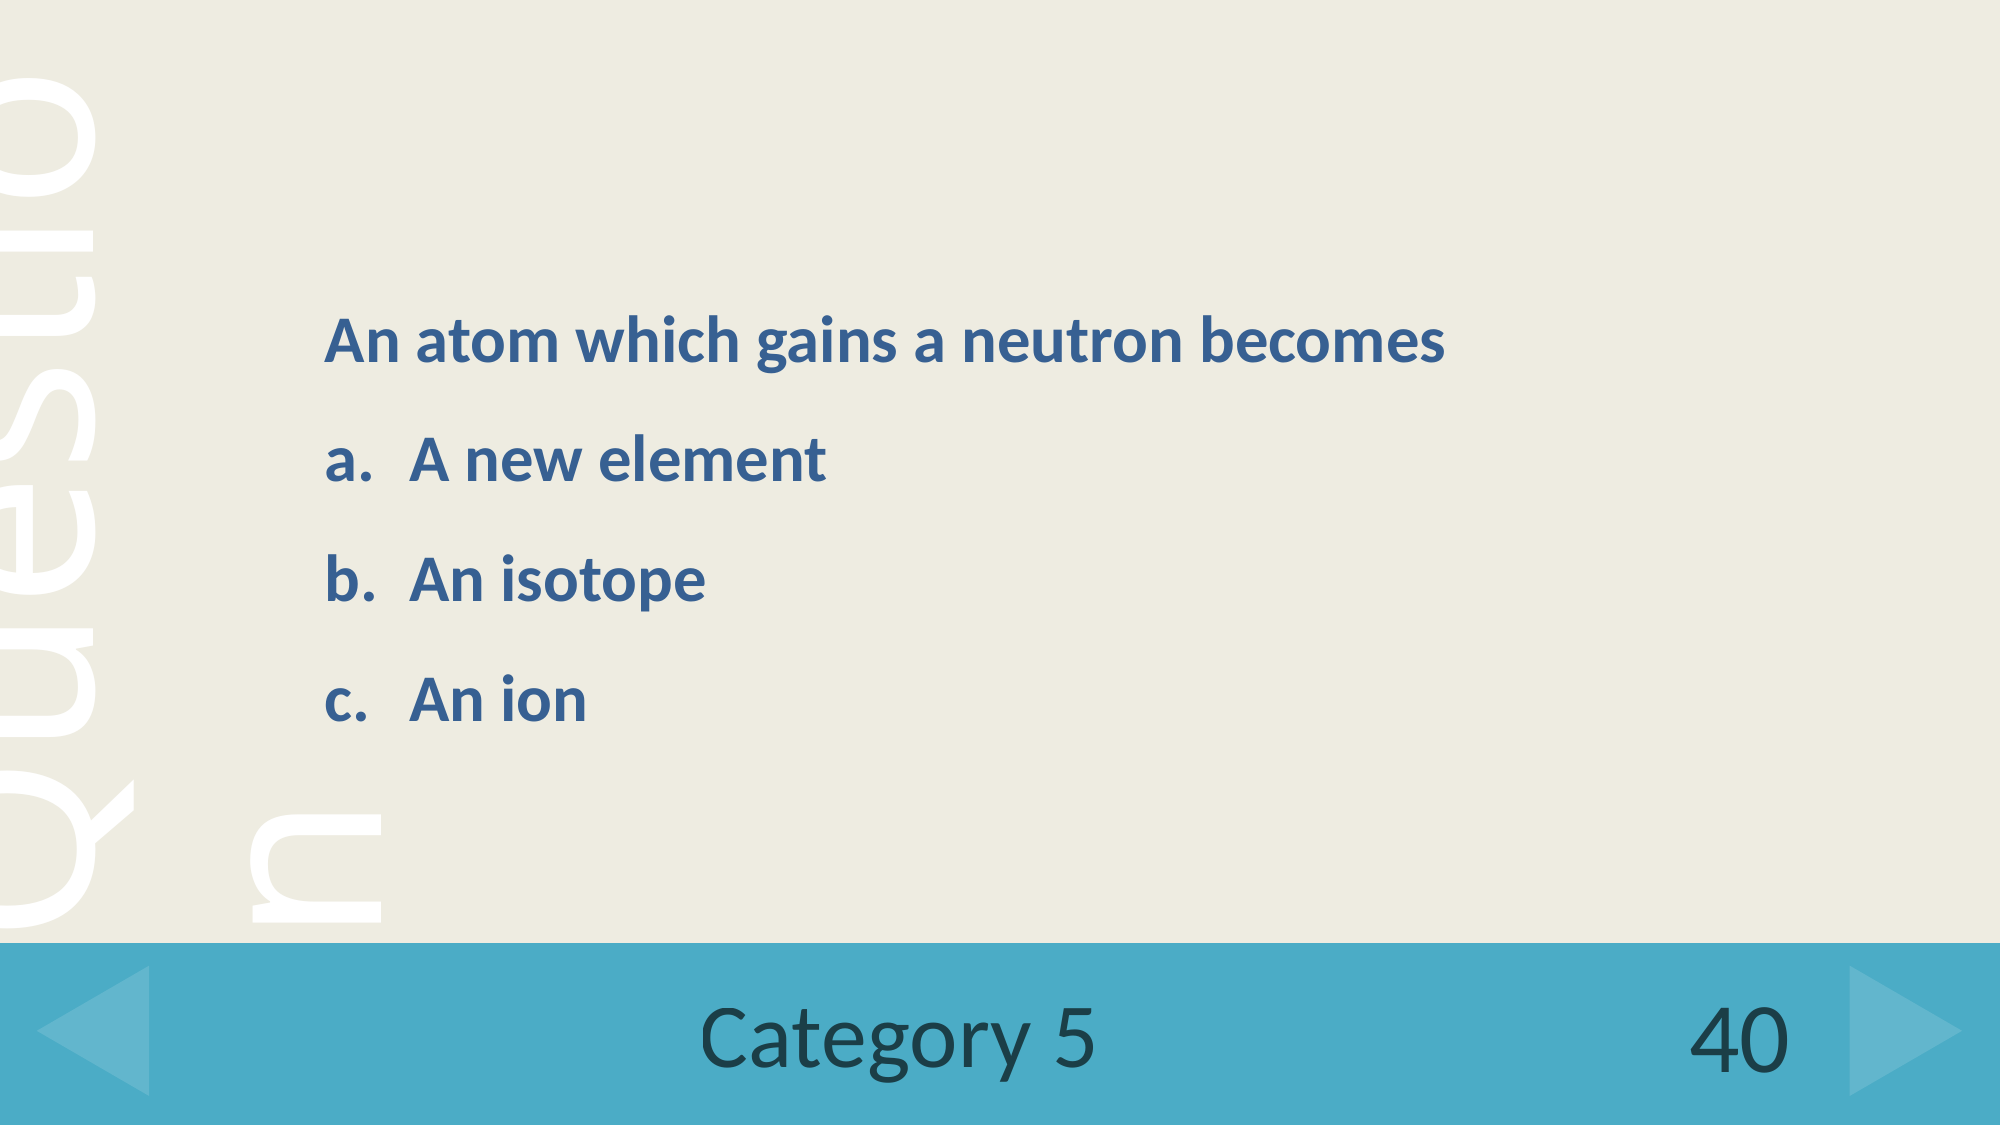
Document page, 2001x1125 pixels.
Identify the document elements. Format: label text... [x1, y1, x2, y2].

list An atom which gains a neutron becomes A new element An isotope An ion [309, 128, 1850, 862]
list 40 [1800, 967, 1806, 1097]
title Category 5 [0, 937, 1800, 1125]
